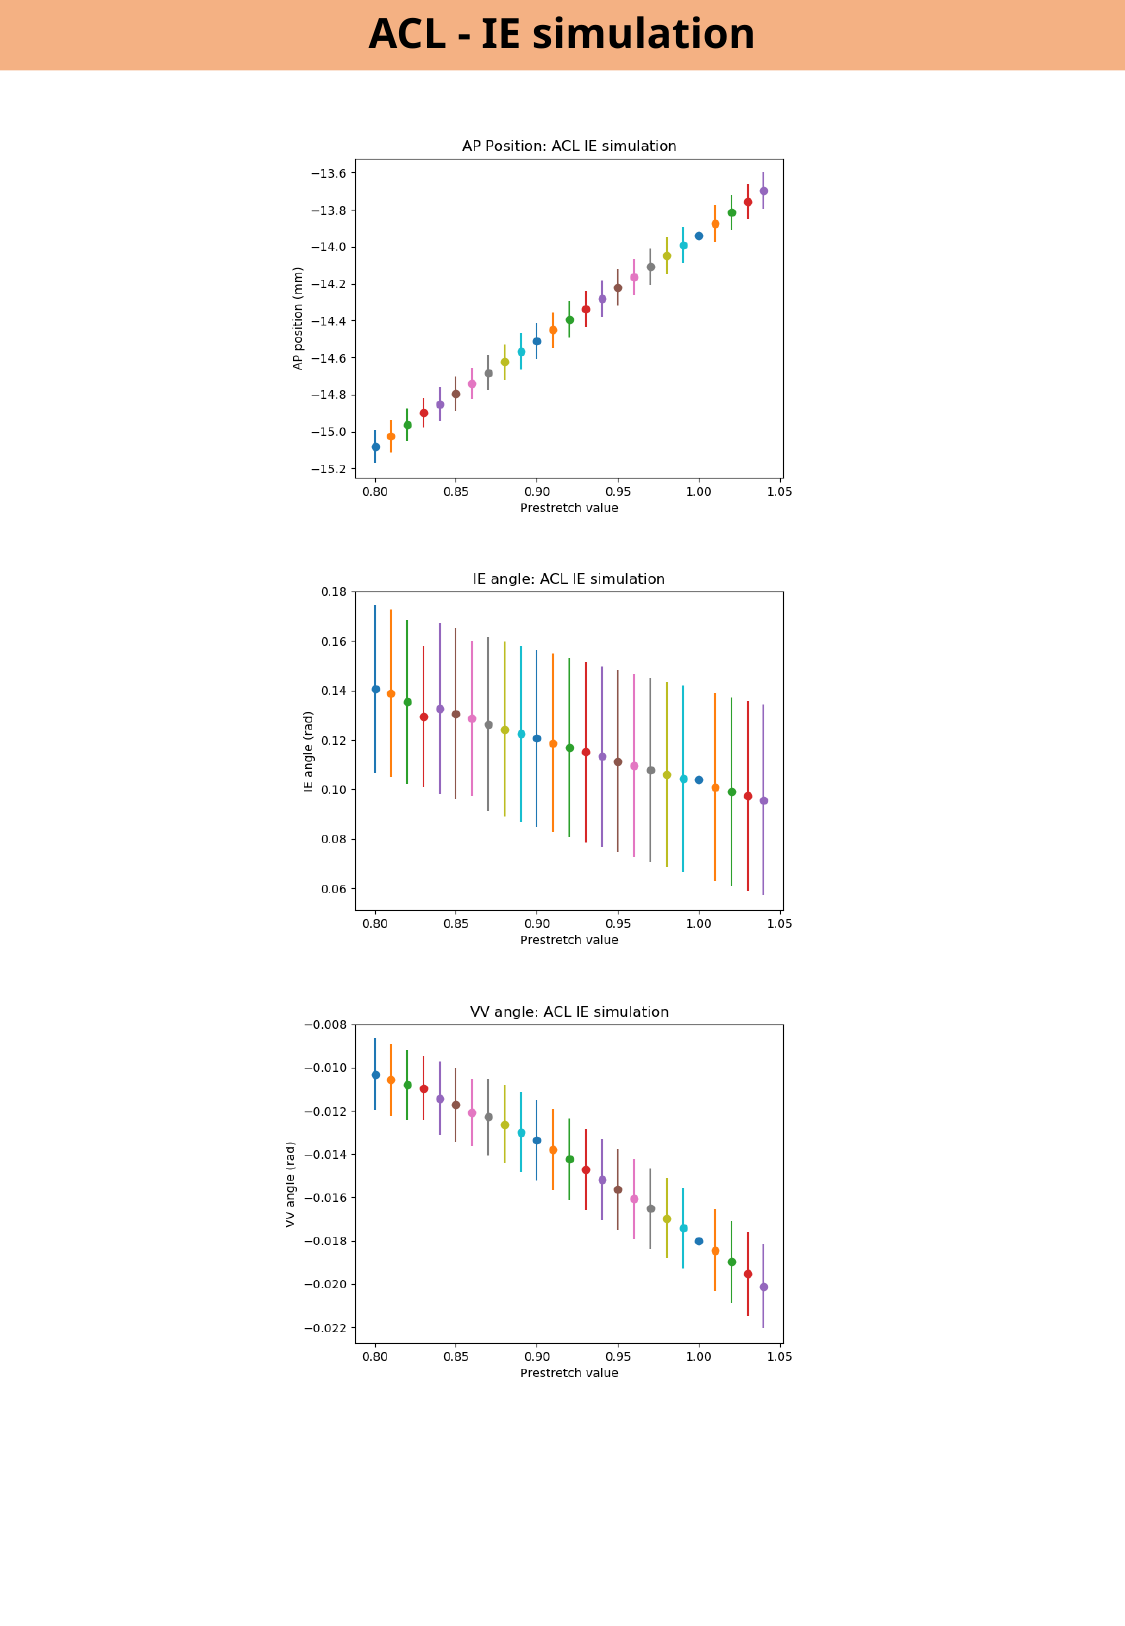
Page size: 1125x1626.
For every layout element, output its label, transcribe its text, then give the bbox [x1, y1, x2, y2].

picture [286, 108, 839, 523]
picture [286, 541, 839, 955]
text_box ACL - IE simulation [0, 0, 1125, 71]
picture [286, 974, 839, 1388]
